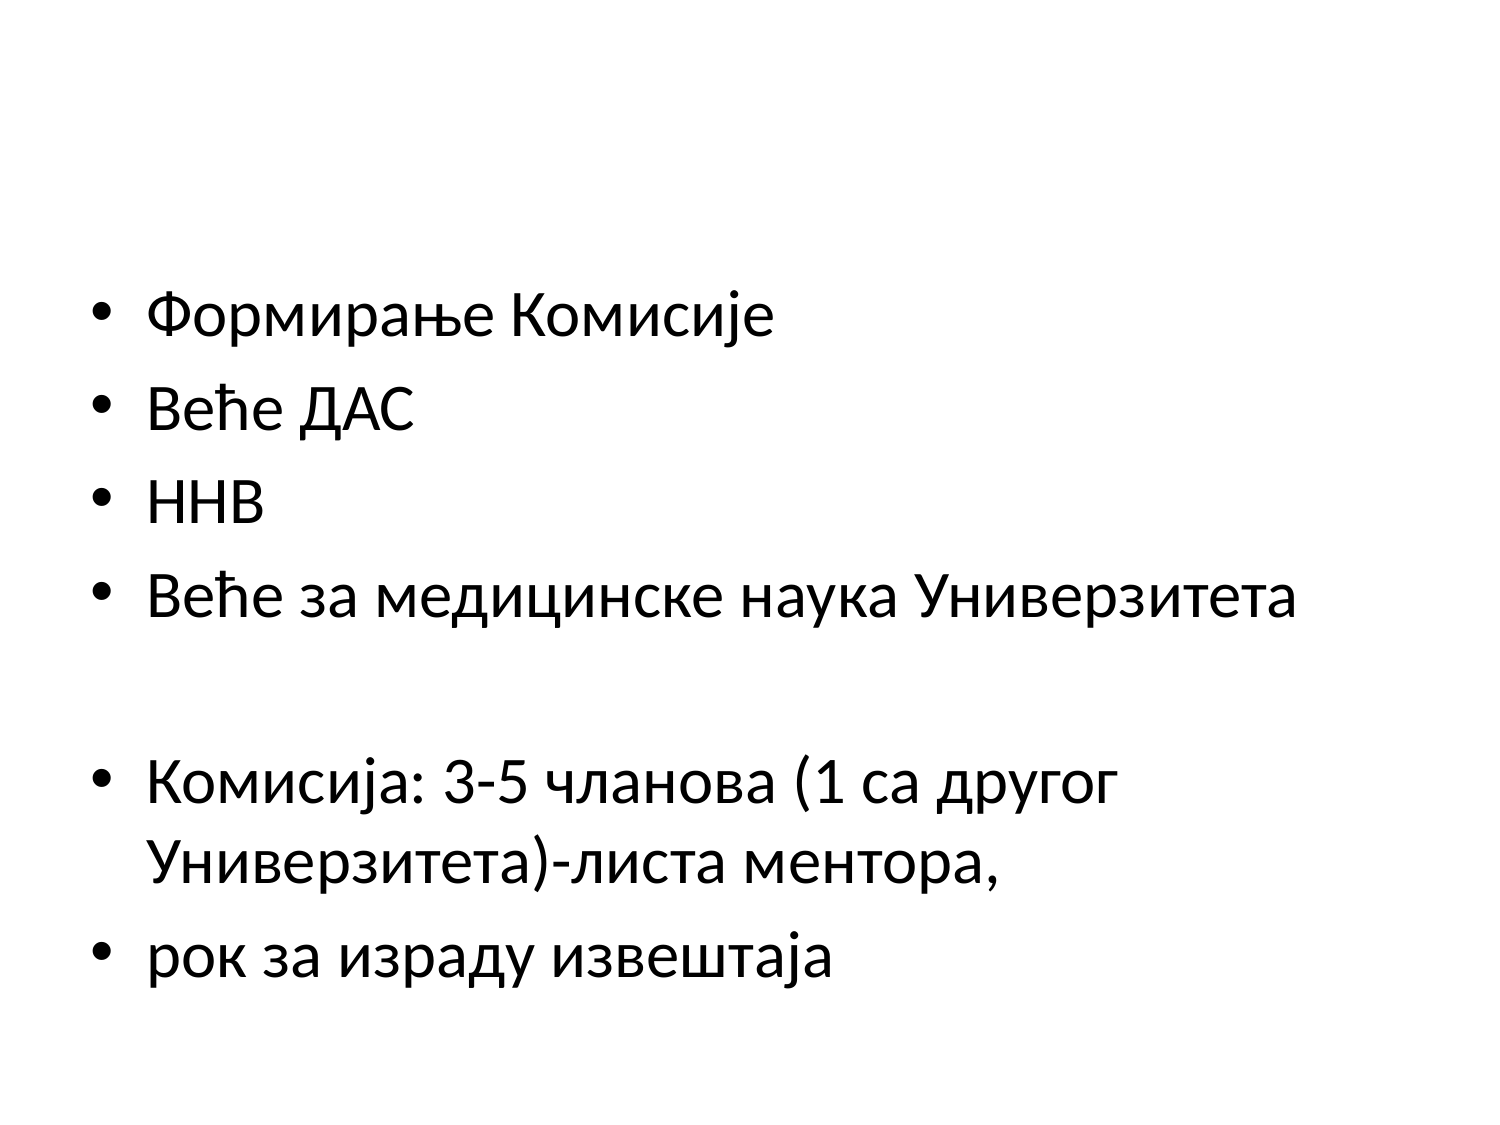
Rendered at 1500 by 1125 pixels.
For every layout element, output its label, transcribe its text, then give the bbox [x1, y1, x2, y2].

list Формирање Комисије Веће ДАС ННВ Веће за медицинске наука Универзитета Комисија: 3-5 чланова (1 са другог Универзитета)-листа ментора, рок за израду извештаја [75, 262, 1425, 1005]
